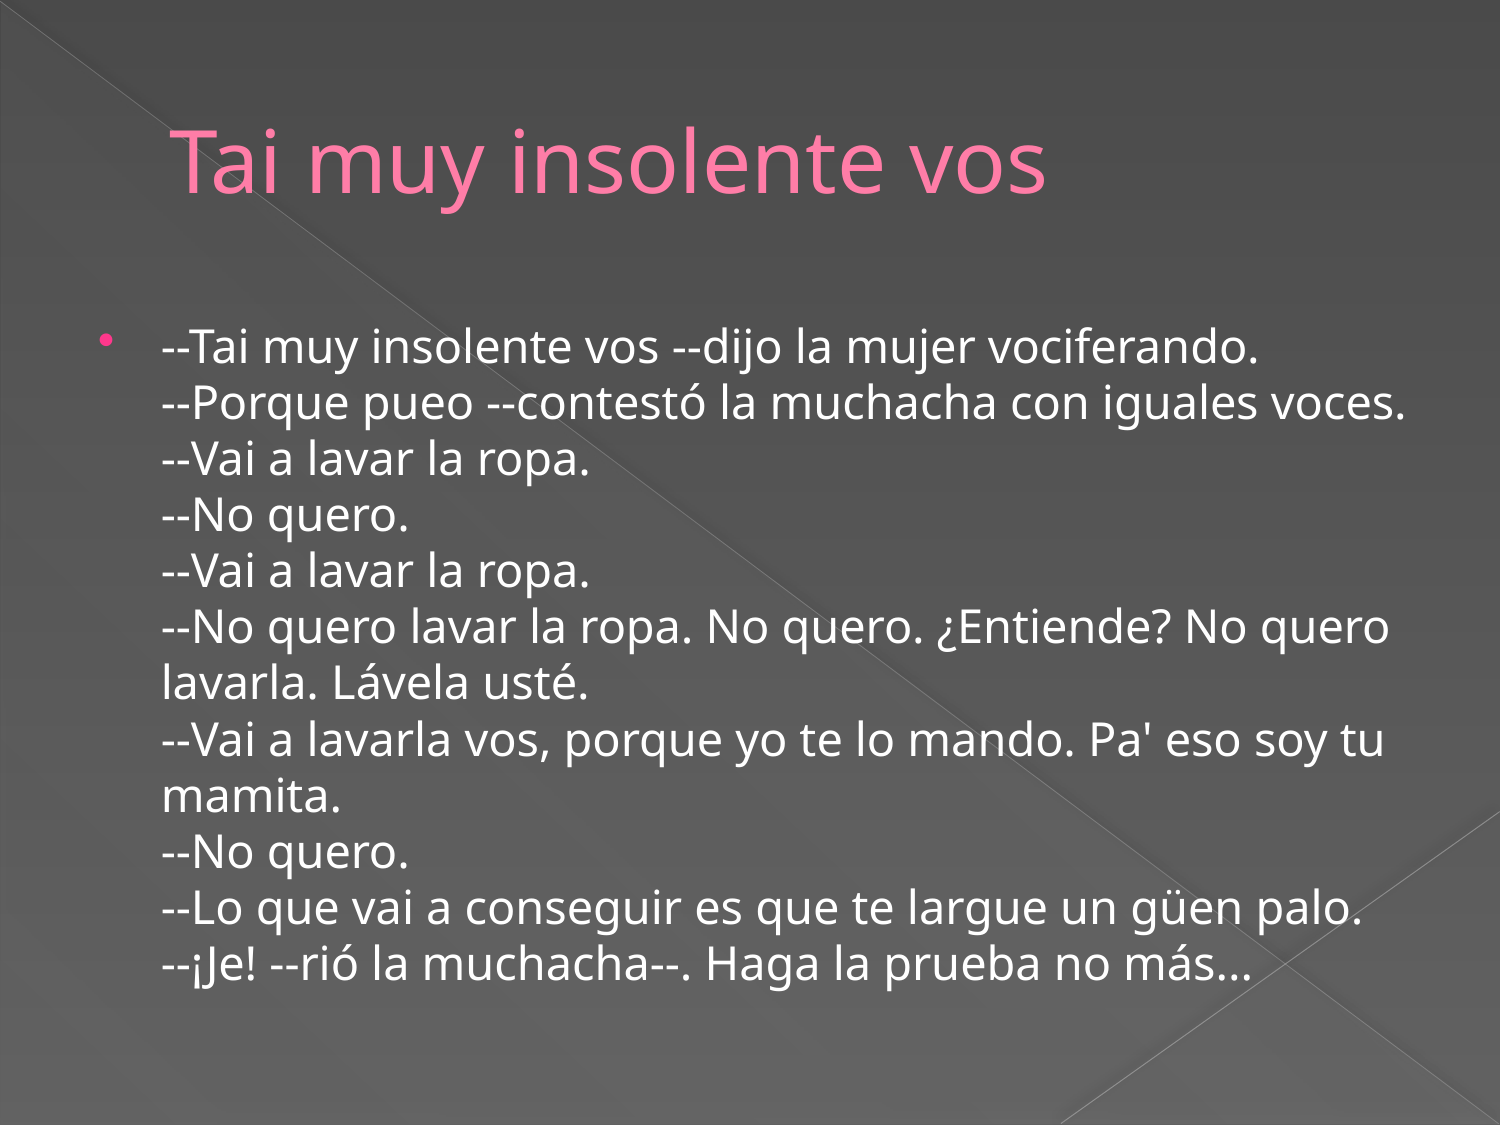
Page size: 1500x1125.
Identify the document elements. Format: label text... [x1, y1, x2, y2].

list --Tai muy insolente vos --dijo la mujer vociferando. --Porque pueo --contestó la muchacha con iguales voces. --Vai a lavar la ropa. --No quero. --Vai a lavar la ropa. --No quero lavar la ropa. No quero. ¿Entiende? No quero lavarla. Lávela usté. --Vai a lavarla vos, porque yo te lo mando. Pa' eso soy tu mamita. --No quero. --Lo que vai a conseguir es que te largue un güen palo. --¡Je! --rió la muchacha--. Haga la prueba no más... [75, 308, 1425, 1059]
title Tai muy insolente vos [75, 43, 1425, 274]
